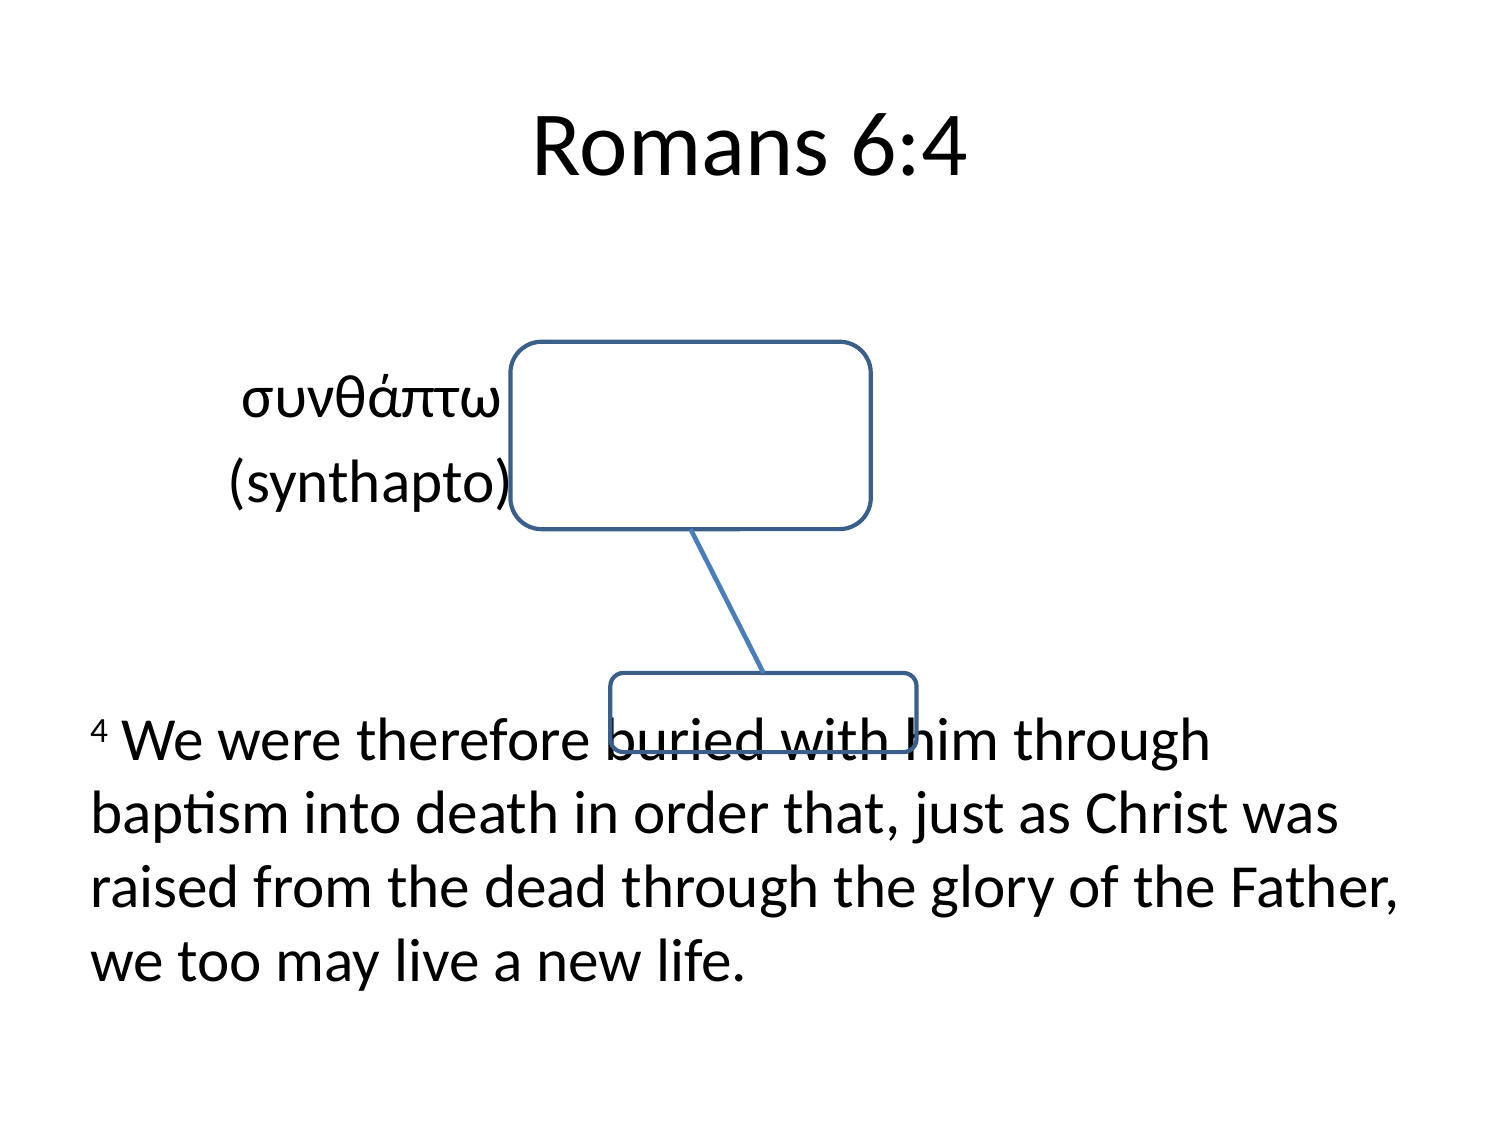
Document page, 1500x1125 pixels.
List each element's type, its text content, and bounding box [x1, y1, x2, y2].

text_box [608, 670, 919, 755]
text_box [690, 528, 764, 674]
title Romans 6:4 [75, 45, 1425, 233]
text_box [508, 339, 873, 532]
list συνθάπτω (synthapto) 4 We were therefore buried with him through baptism into death in order that, just as Christ was raised from the dead through the glory of the Father, we too may live a new life. [75, 262, 1425, 1005]
